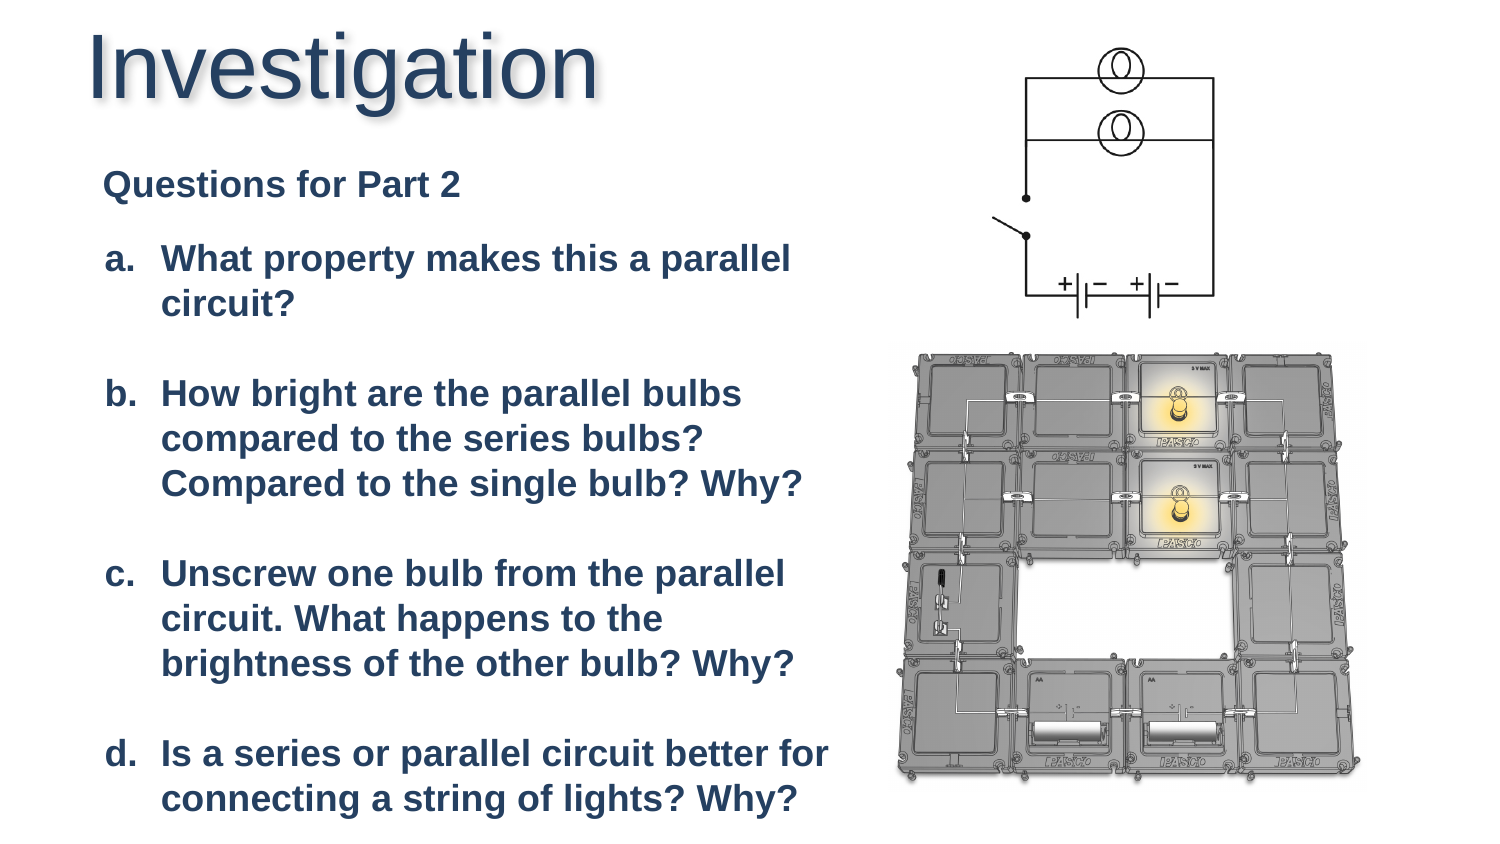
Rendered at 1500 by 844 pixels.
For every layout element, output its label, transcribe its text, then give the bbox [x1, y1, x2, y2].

picture [988, 43, 1219, 322]
text_box Questions for Part 2 [87, 152, 827, 213]
text_box Investigation [70, 0, 1143, 206]
picture [887, 341, 1367, 792]
text_box What property makes this a parallel circuit? How bright are the parallel bulbs compared to the series bulbs? Compared to the single bulb? Why? Unscrew one bulb from the parallel circuit. What happens to the brightness of the other bulb? Why? Is a series or parallel circuit better for connecting a string of lights? Why? [89, 226, 846, 827]
